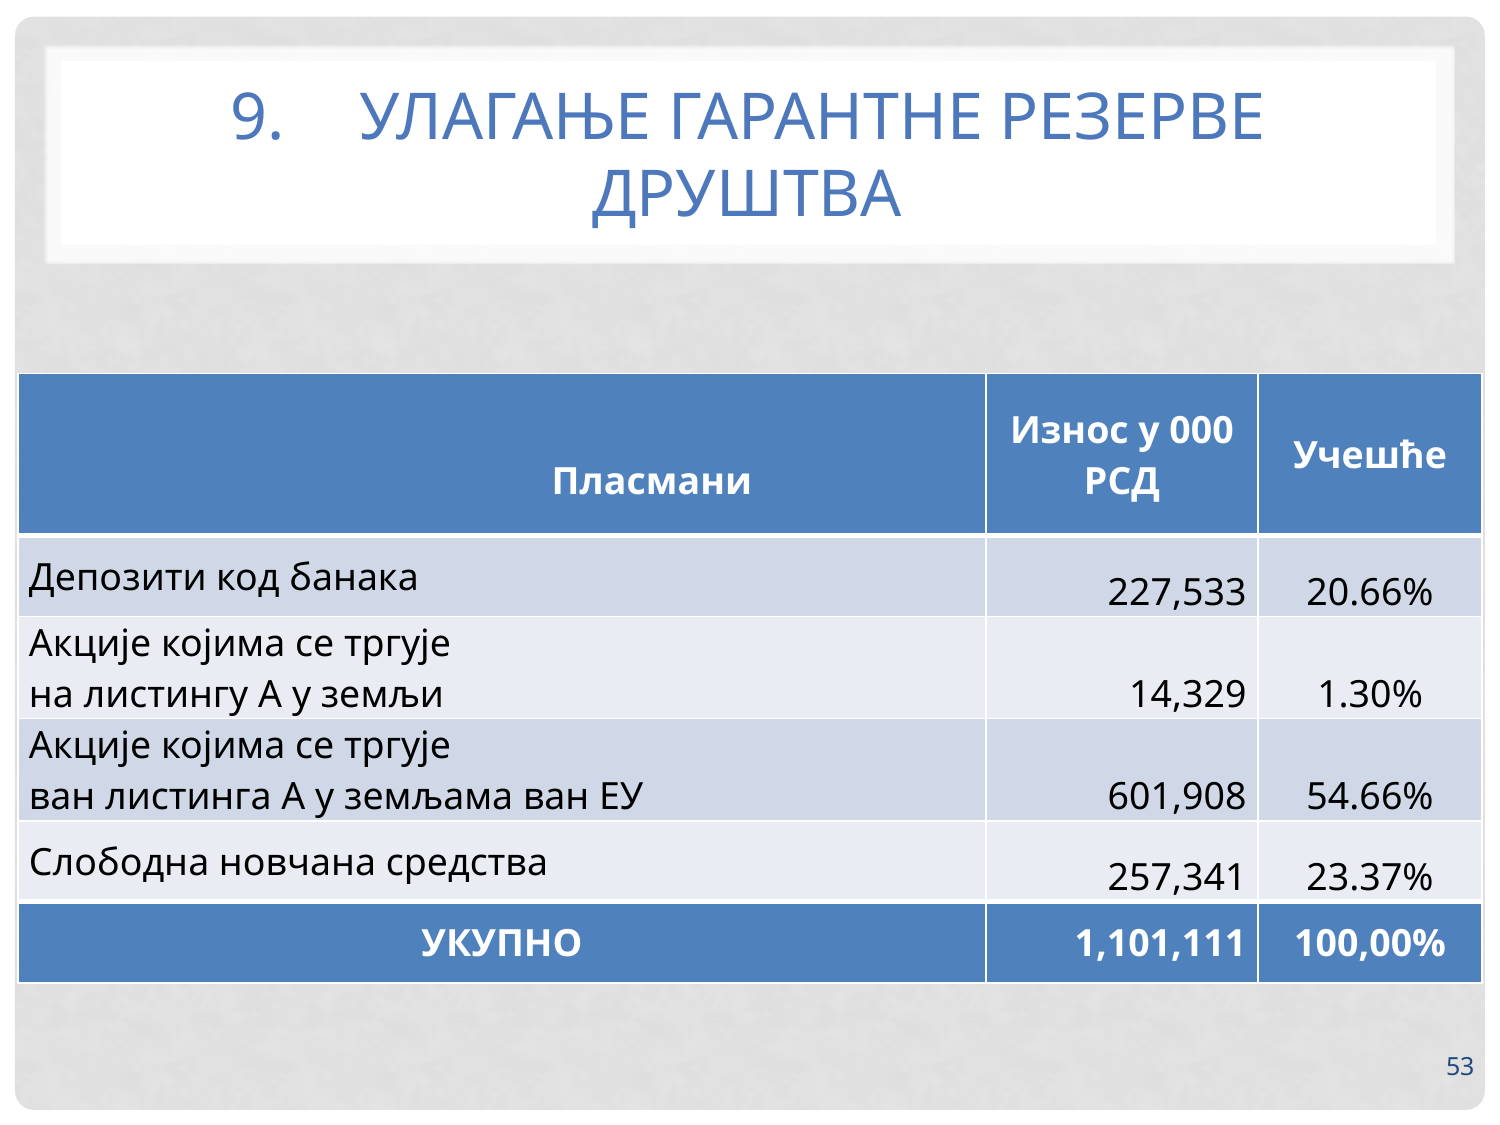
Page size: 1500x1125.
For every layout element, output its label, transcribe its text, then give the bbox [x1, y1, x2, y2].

table_header Износ у 000 РСД [987, 374, 1257, 533]
table_cell УКУПНО [19, 904, 985, 982]
table_cell 1.30% [1259, 617, 1481, 718]
table_header Пласмани [19, 374, 985, 533]
table_cell Акције којима се тргује ван листинга А у земљама ван ЕУ [19, 719, 985, 820]
table_cell 23.37% [1259, 822, 1481, 899]
table_cell Слободна новчана средства [19, 822, 985, 899]
table_cell 257,341 [987, 822, 1257, 899]
slide_number 53 [1399, 1035, 1490, 1100]
table_header Учешће [1259, 374, 1481, 533]
table_cell 100,00% [1259, 904, 1481, 982]
table_cell 54.66% [1259, 719, 1481, 820]
table_cell Депозити код банака [19, 538, 985, 616]
table_cell 227,533 [987, 538, 1257, 616]
table_cell 1,101,111 [987, 904, 1257, 982]
table_cell 20.66% [1259, 538, 1481, 616]
table_cell 601,908 [987, 719, 1257, 820]
table_cell Акције којима се тргује на листингу А у земљи [19, 617, 985, 718]
table_cell 14,329 [987, 617, 1257, 718]
title 9. УЛАГАЊЕ ГАРАНТНЕ РЕЗЕРВе ДРУШТВА [69, 66, 1425, 238]
